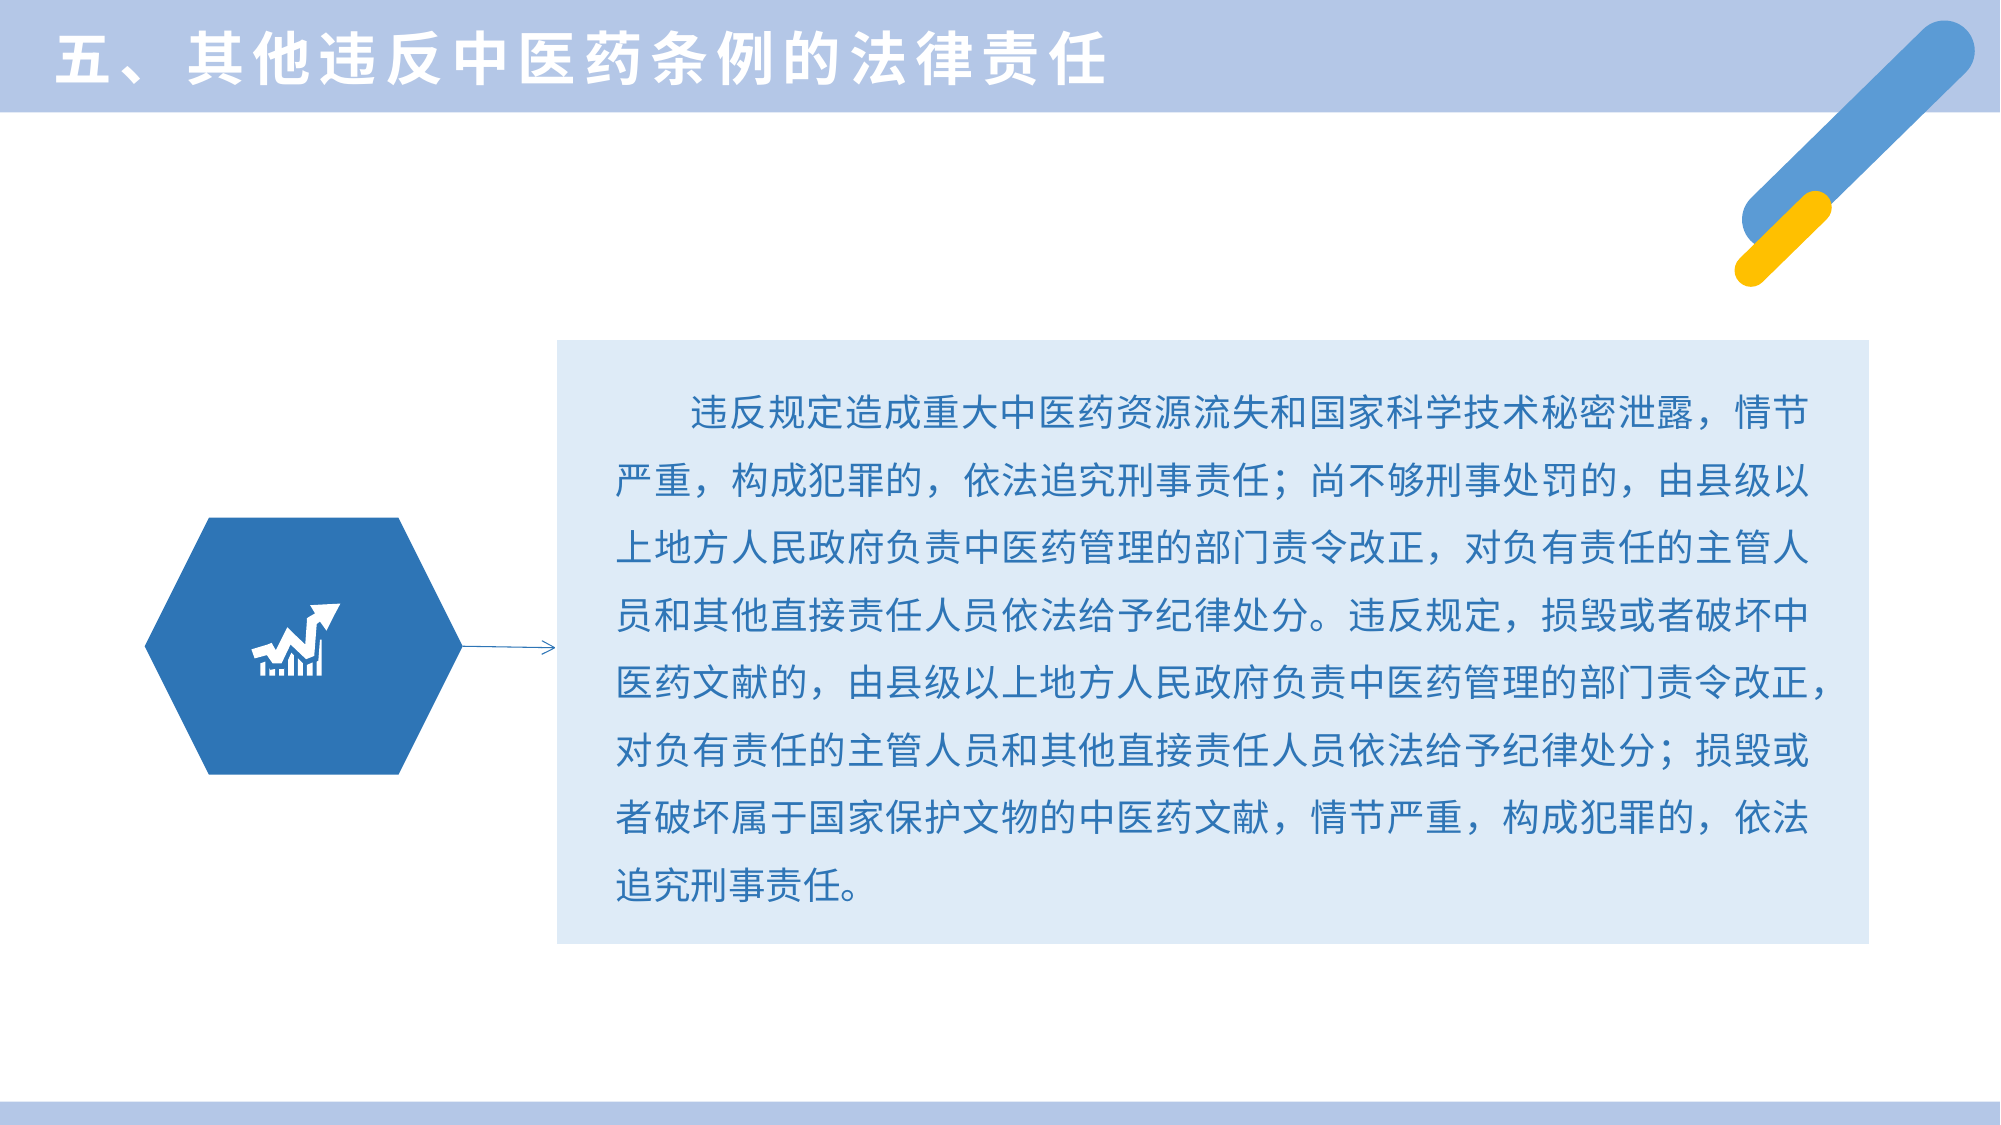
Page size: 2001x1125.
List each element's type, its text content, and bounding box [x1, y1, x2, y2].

text_box [306, 662, 313, 676]
text_box [279, 668, 285, 676]
text_box [316, 639, 322, 676]
text_box [269, 668, 276, 676]
text_box [288, 652, 294, 676]
text_box [260, 661, 266, 676]
text_box [555, 338, 1872, 946]
text_box [297, 658, 303, 676]
text_box 违反规定造成重大中医药资源流失和国家科学技术秘密泄露，情节严重，构成犯罪的，依法追究刑事责任；尚不够刑事处罚的，由县级以上地方人民政府负责中医药管理的部门责令改正，对负有责任的主管人员和其他直接责任人员依法给予纪律处分。违反规定，损毁或者破坏中医药文献的，由县级以上地方人民政府负责中医药管理的部门责令改正，对负有责任的主管人员和其他直接责任人员依法给予纪律处分；损毁或者破坏属于国家保护文物的中医药文献，情节严重，构成犯罪的，依法追究刑事责任。 [600, 359, 1826, 915]
text_box [143, 516, 464, 776]
text_box [251, 603, 341, 664]
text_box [1678, 116, 2000, 185]
text_box 五、其他违反中医药条例的法律责任 [41, 16, 1120, 98]
